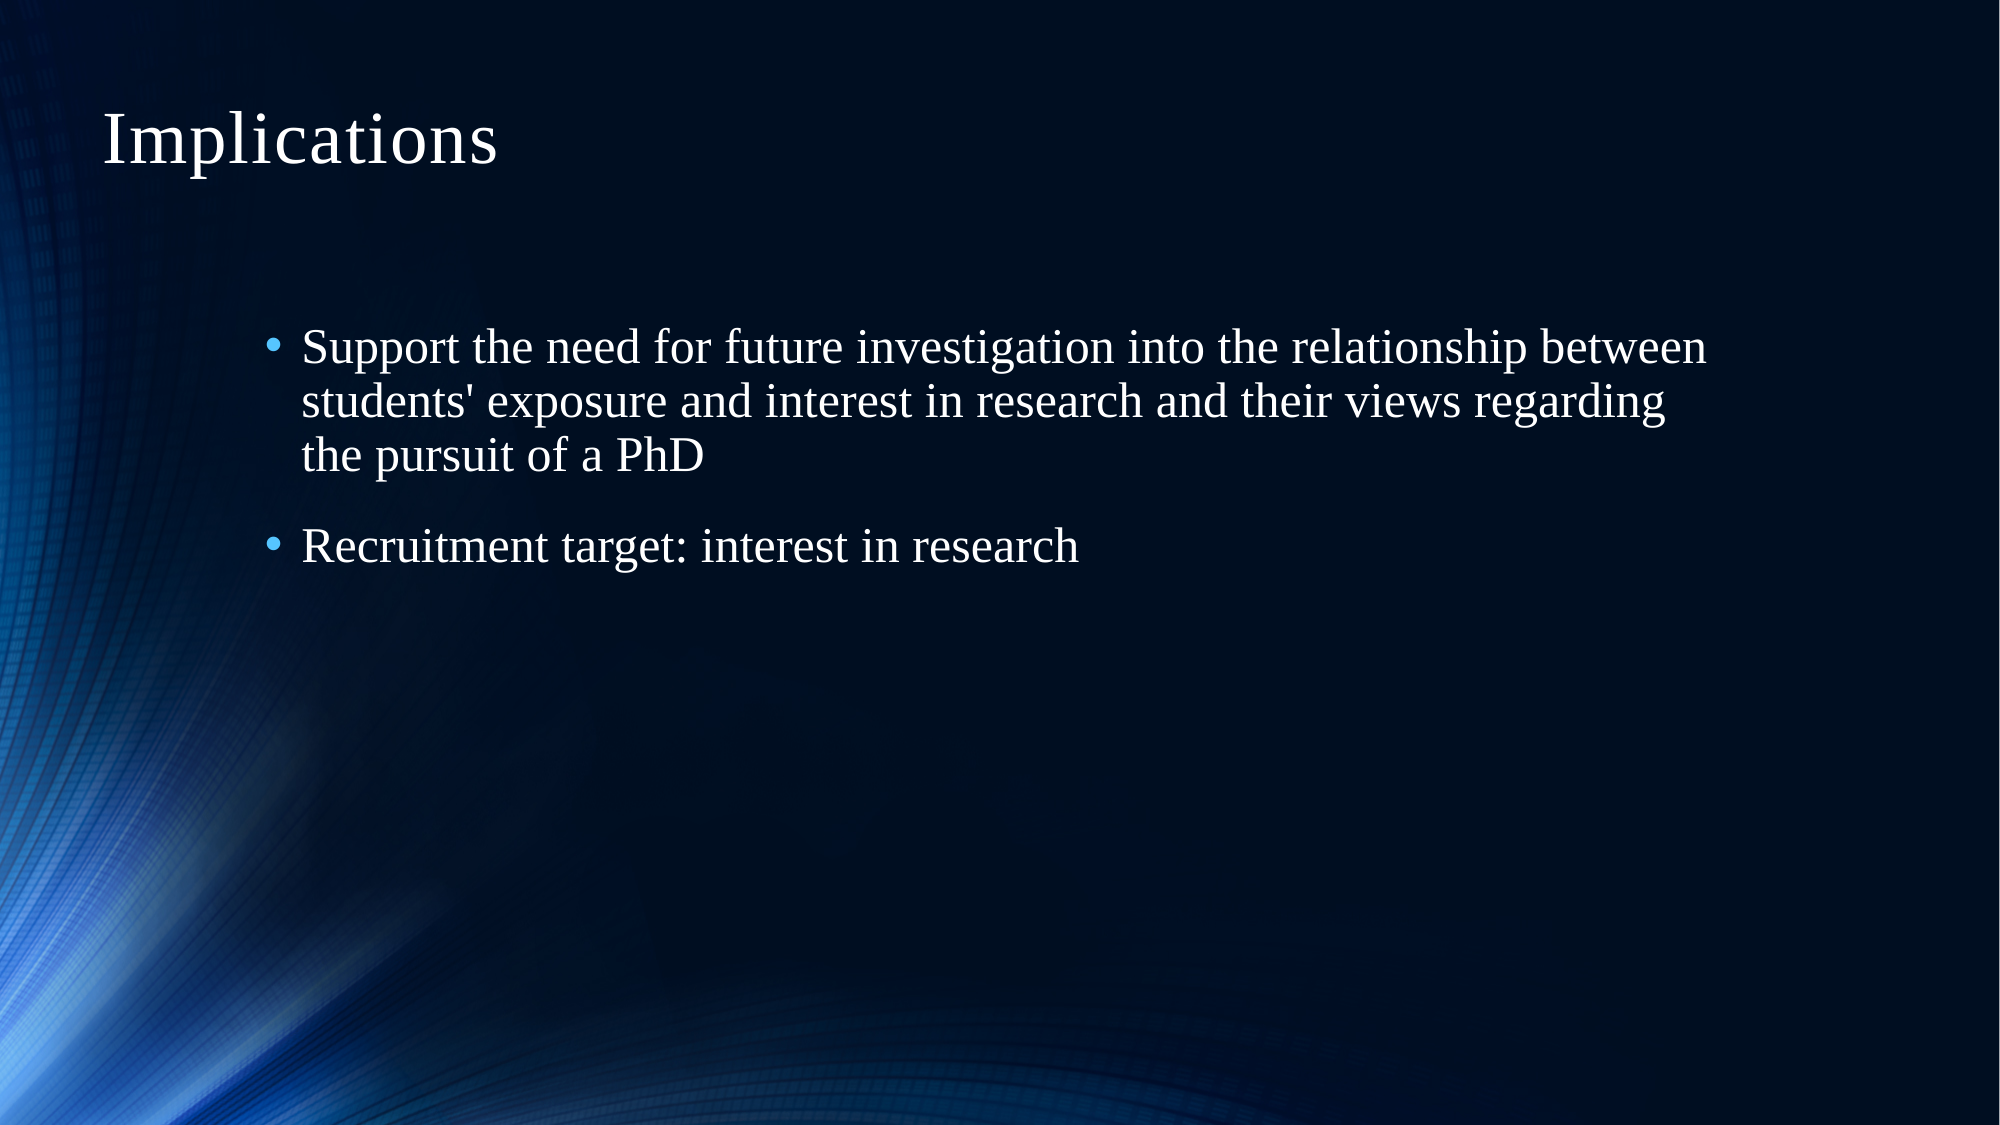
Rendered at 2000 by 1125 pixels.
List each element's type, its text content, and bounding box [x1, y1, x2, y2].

list Support the need for future investigation into the relationship between students' exposure and interest in research and their views regarding the pursuit of a PhD Recruitment target: interest in research [249, 312, 1749, 988]
picture [0, 0, 2000, 1125]
title Implications [87, 0, 1588, 188]
